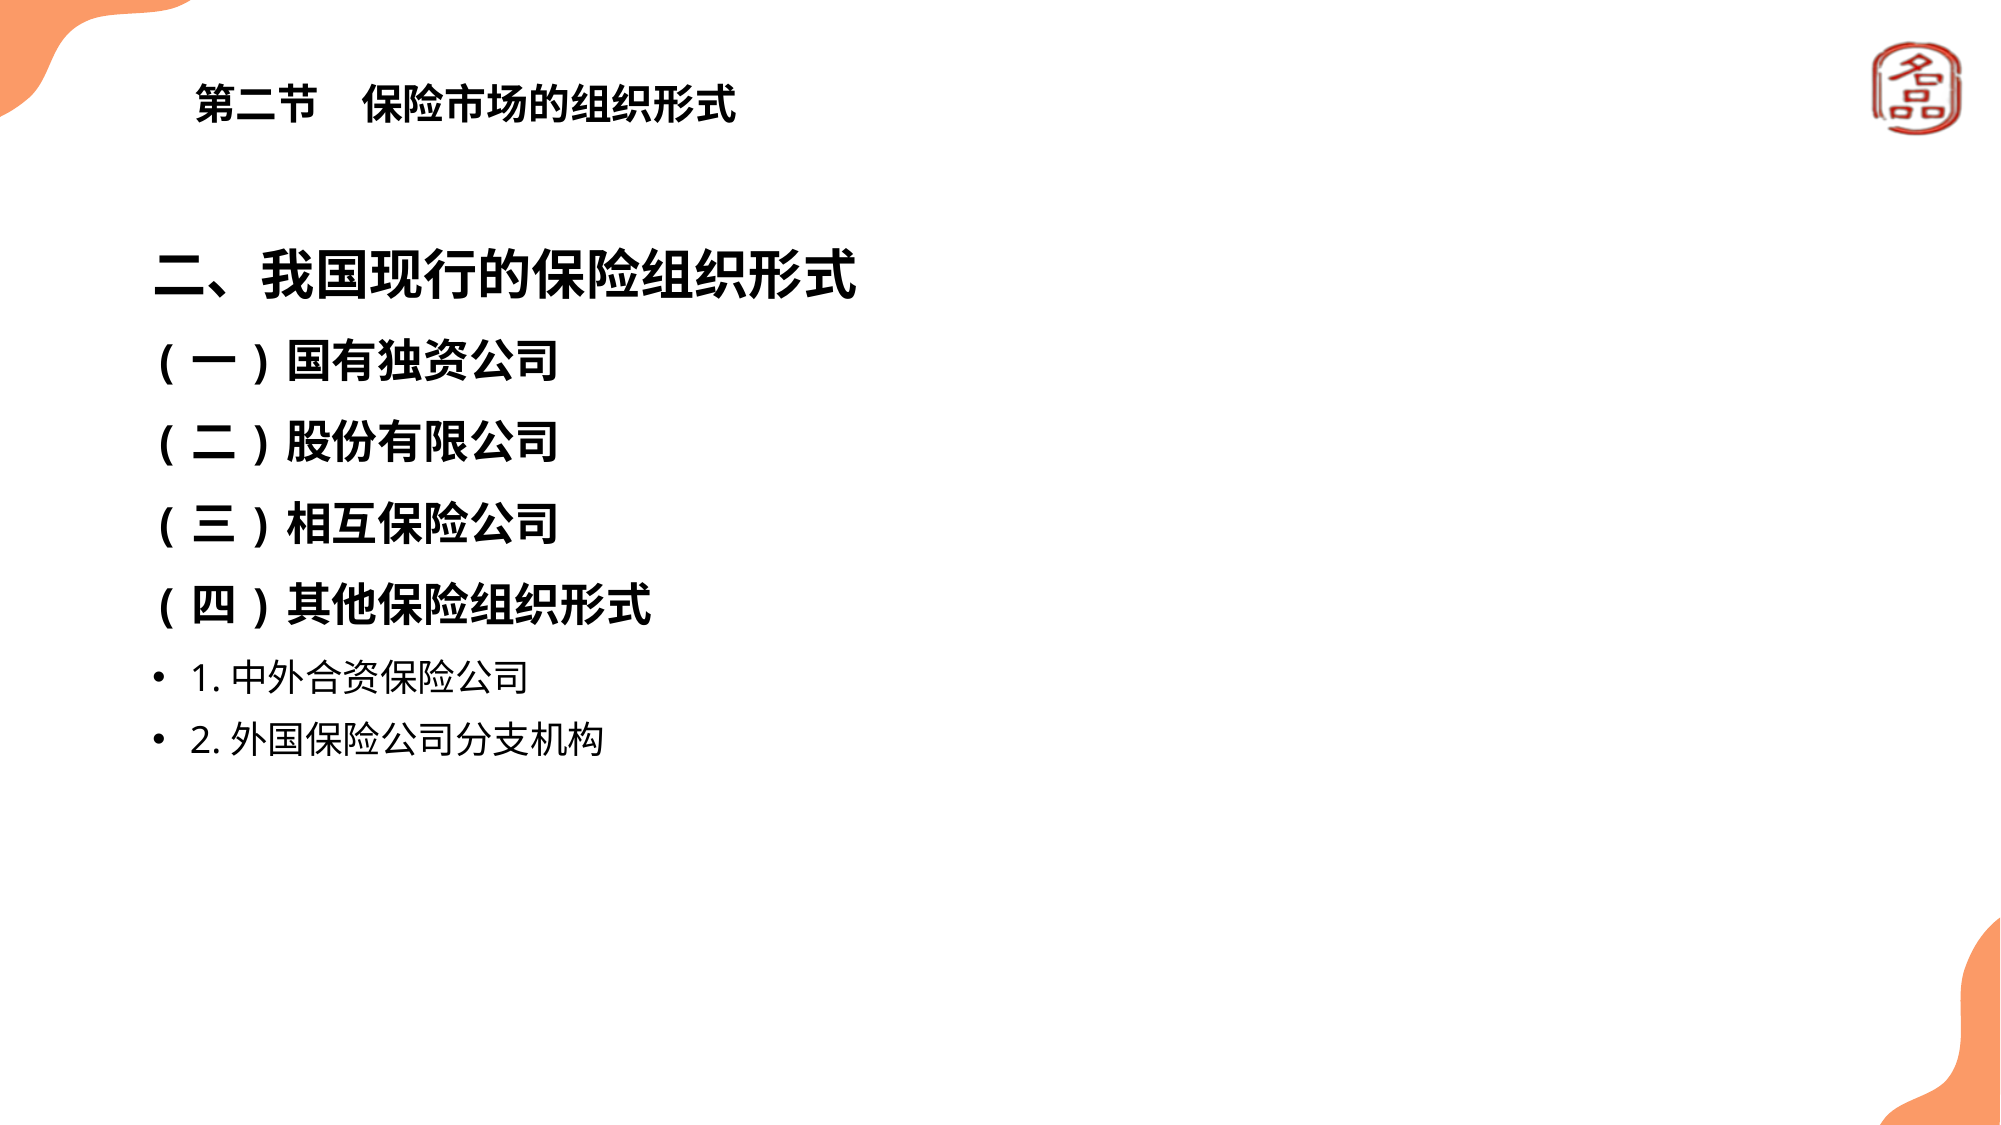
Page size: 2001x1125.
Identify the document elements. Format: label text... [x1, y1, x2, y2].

title 第二节 保险市场的组织形式 [137, 60, 1863, 152]
picture [1861, 10, 1990, 147]
list 二、我国现行的保险组织形式 (一)国有独资公司 (二)股份有限公司 (三)相互保险公司 (四)其他保险组织形式 1.中外合资保险公司 2.外国保险公司分支机构 [137, 217, 1863, 1031]
